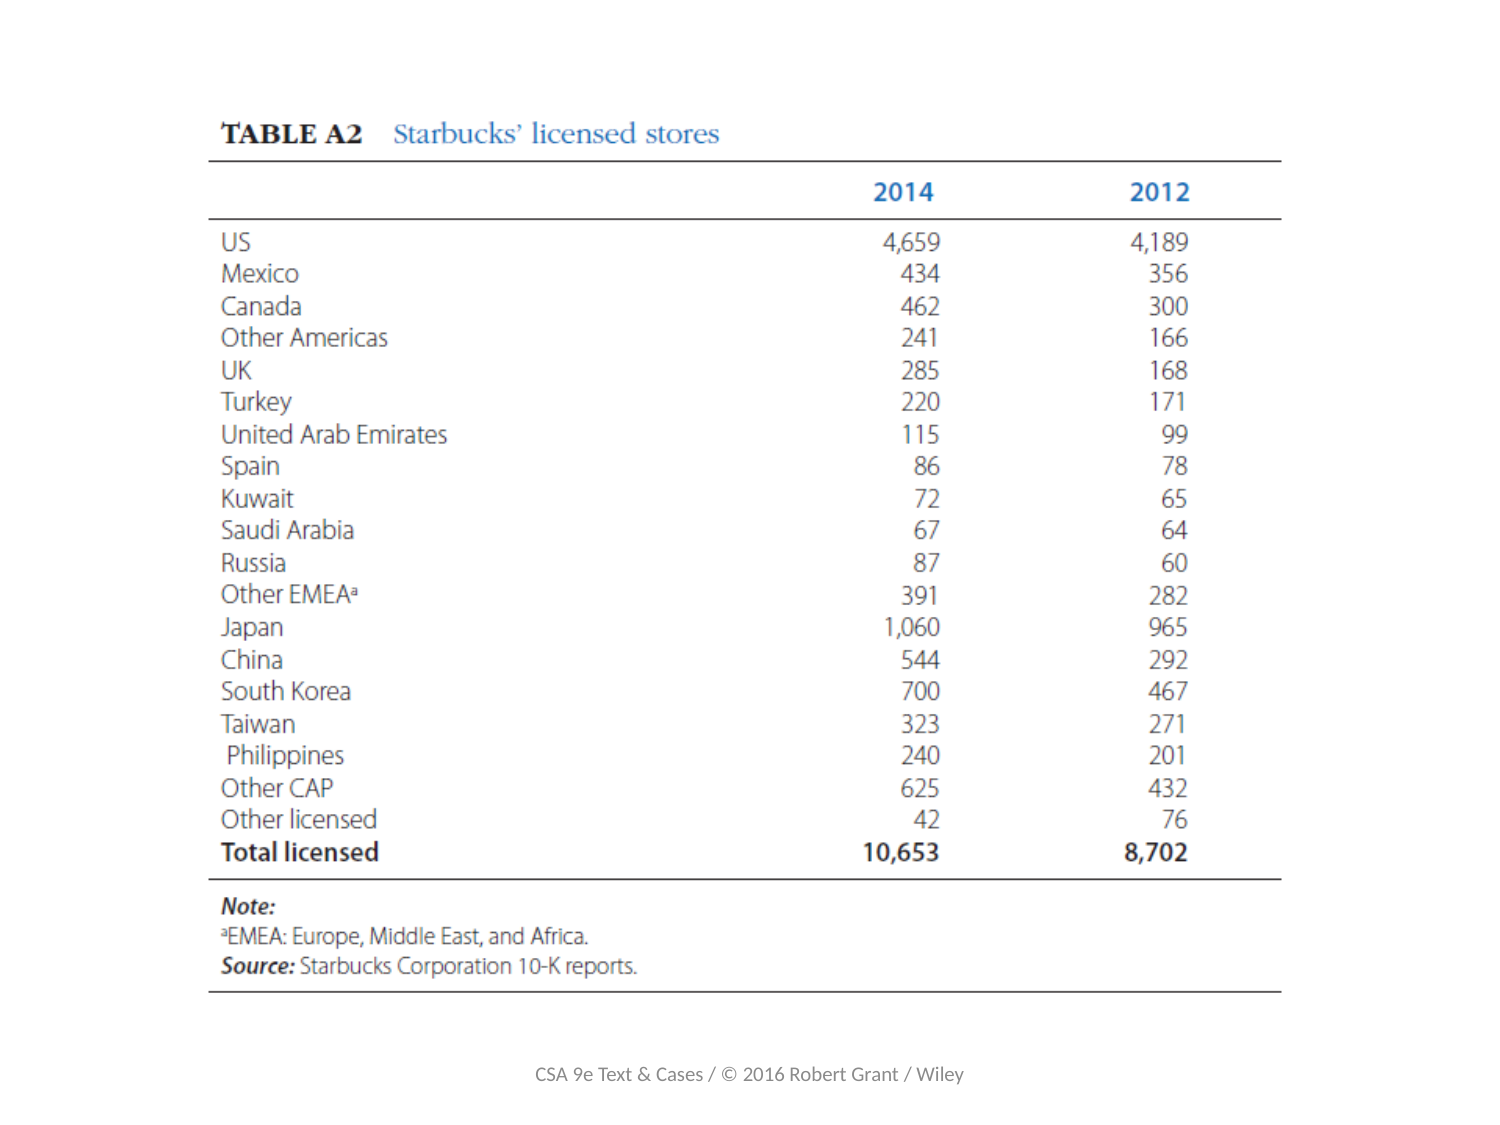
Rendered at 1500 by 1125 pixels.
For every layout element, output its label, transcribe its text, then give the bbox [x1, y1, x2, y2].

picture [201, 106, 1299, 1019]
footer CSA 9e Text & Cases / © 2016 Robert Grant / Wiley [512, 1042, 988, 1103]
